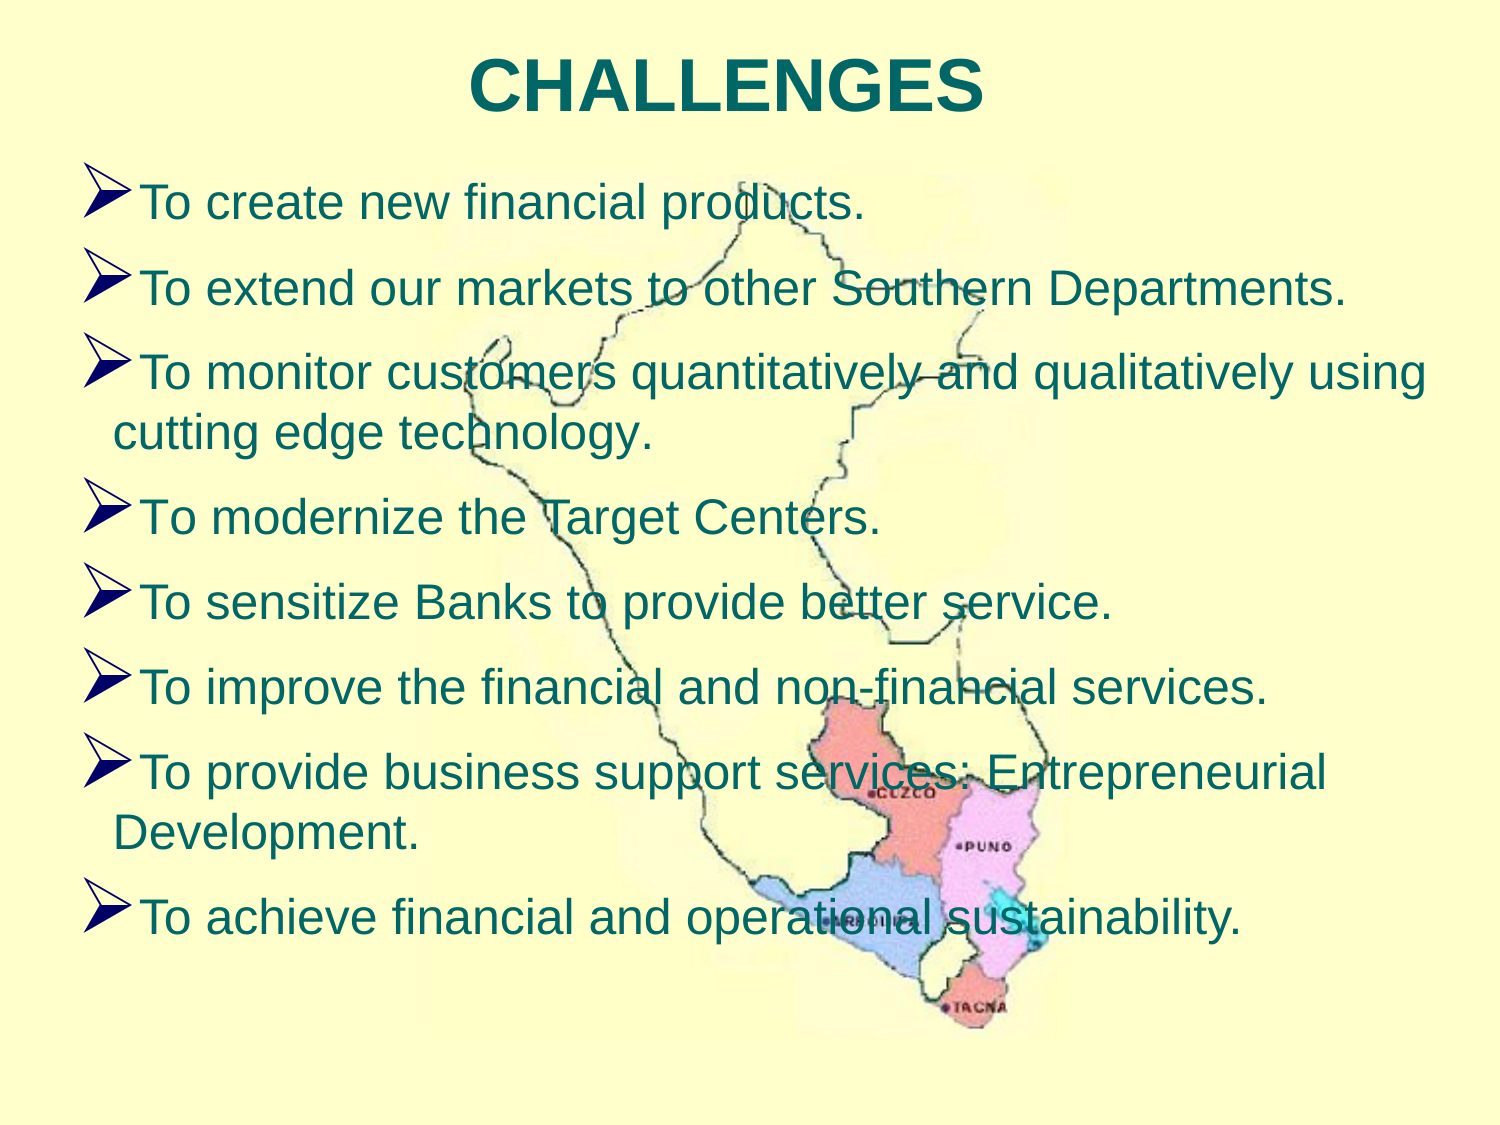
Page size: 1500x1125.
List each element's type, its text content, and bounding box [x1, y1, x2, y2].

text_box To create new financial products. To extend our markets to other Southern Departments. To monitor customers quantitatively and qualitatively using cutting edge technology. To modernize the Target Centers. To sensitize Banks to provide better service. To improve the financial and non-financial services. To provide business support services: Entrepreneurial Development. To achieve financial and operational sustainability. [62, 162, 1500, 953]
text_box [431, 174, 1069, 1040]
text_box CHALLENGES [99, 37, 1375, 125]
